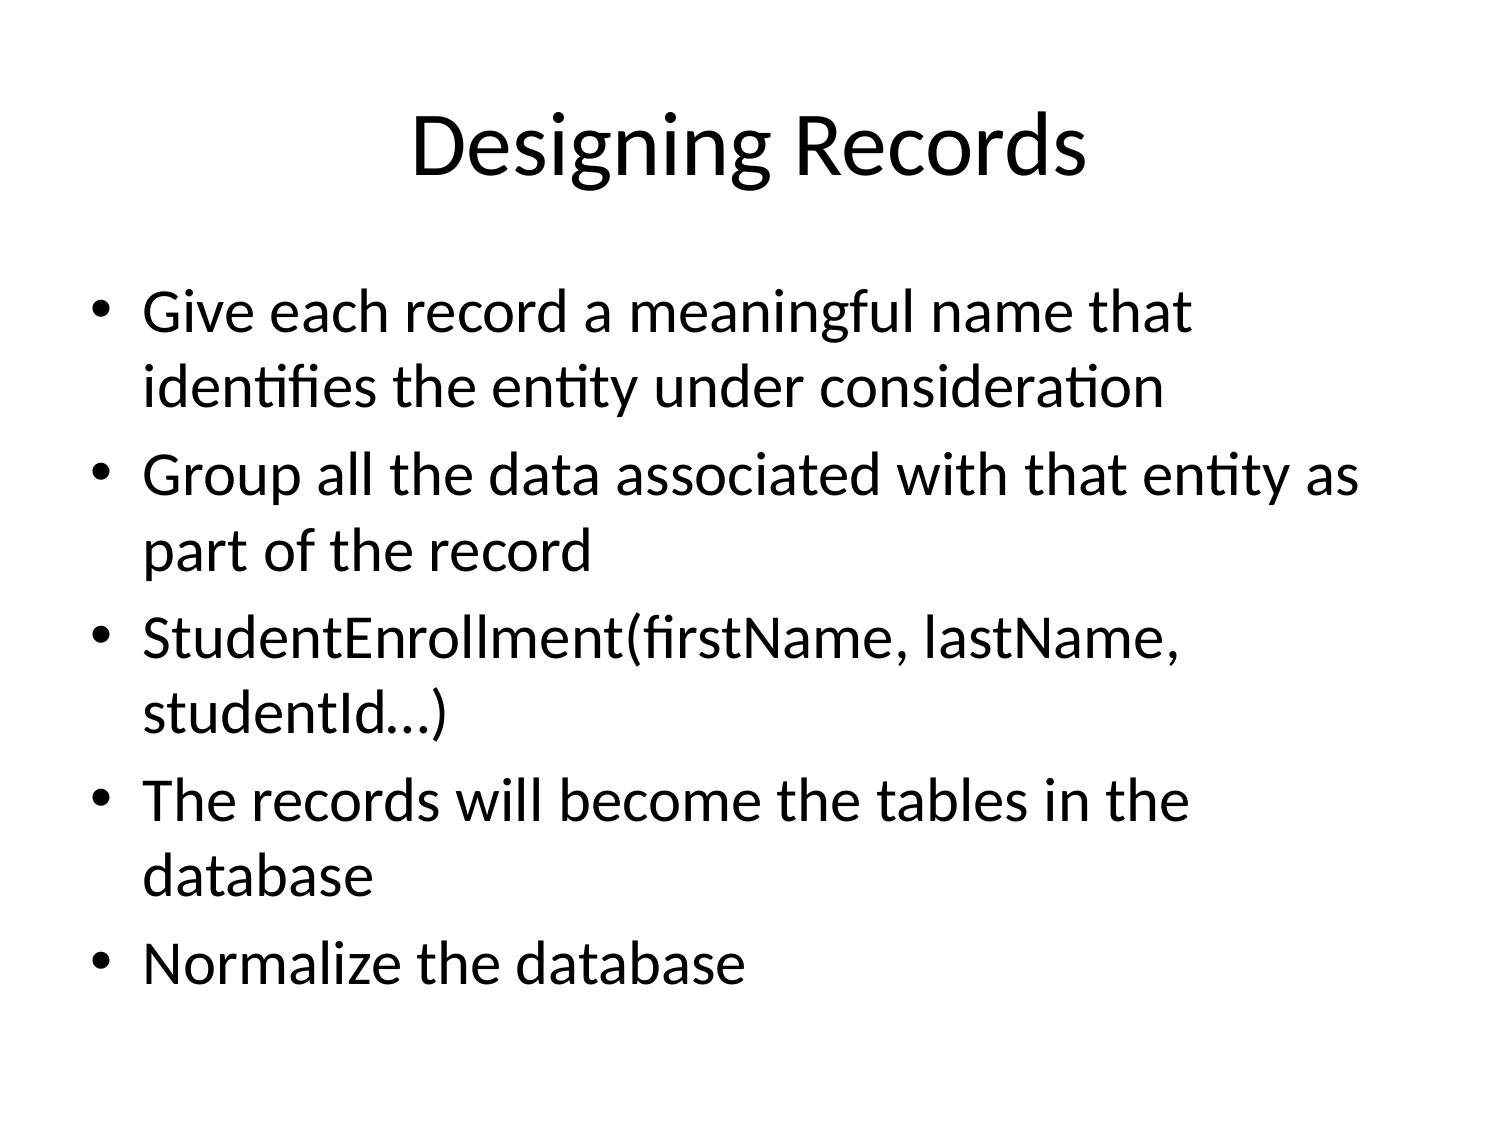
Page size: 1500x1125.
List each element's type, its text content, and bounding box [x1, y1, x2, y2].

list Give each record a meaningful name that identifies the entity under consideration Group all the data associated with that entity as part of the record StudentEnrollment(firstName, lastName, studentId…) The records will become the tables in the database Normalize the database [75, 262, 1425, 1005]
title Designing Records [75, 45, 1425, 233]
